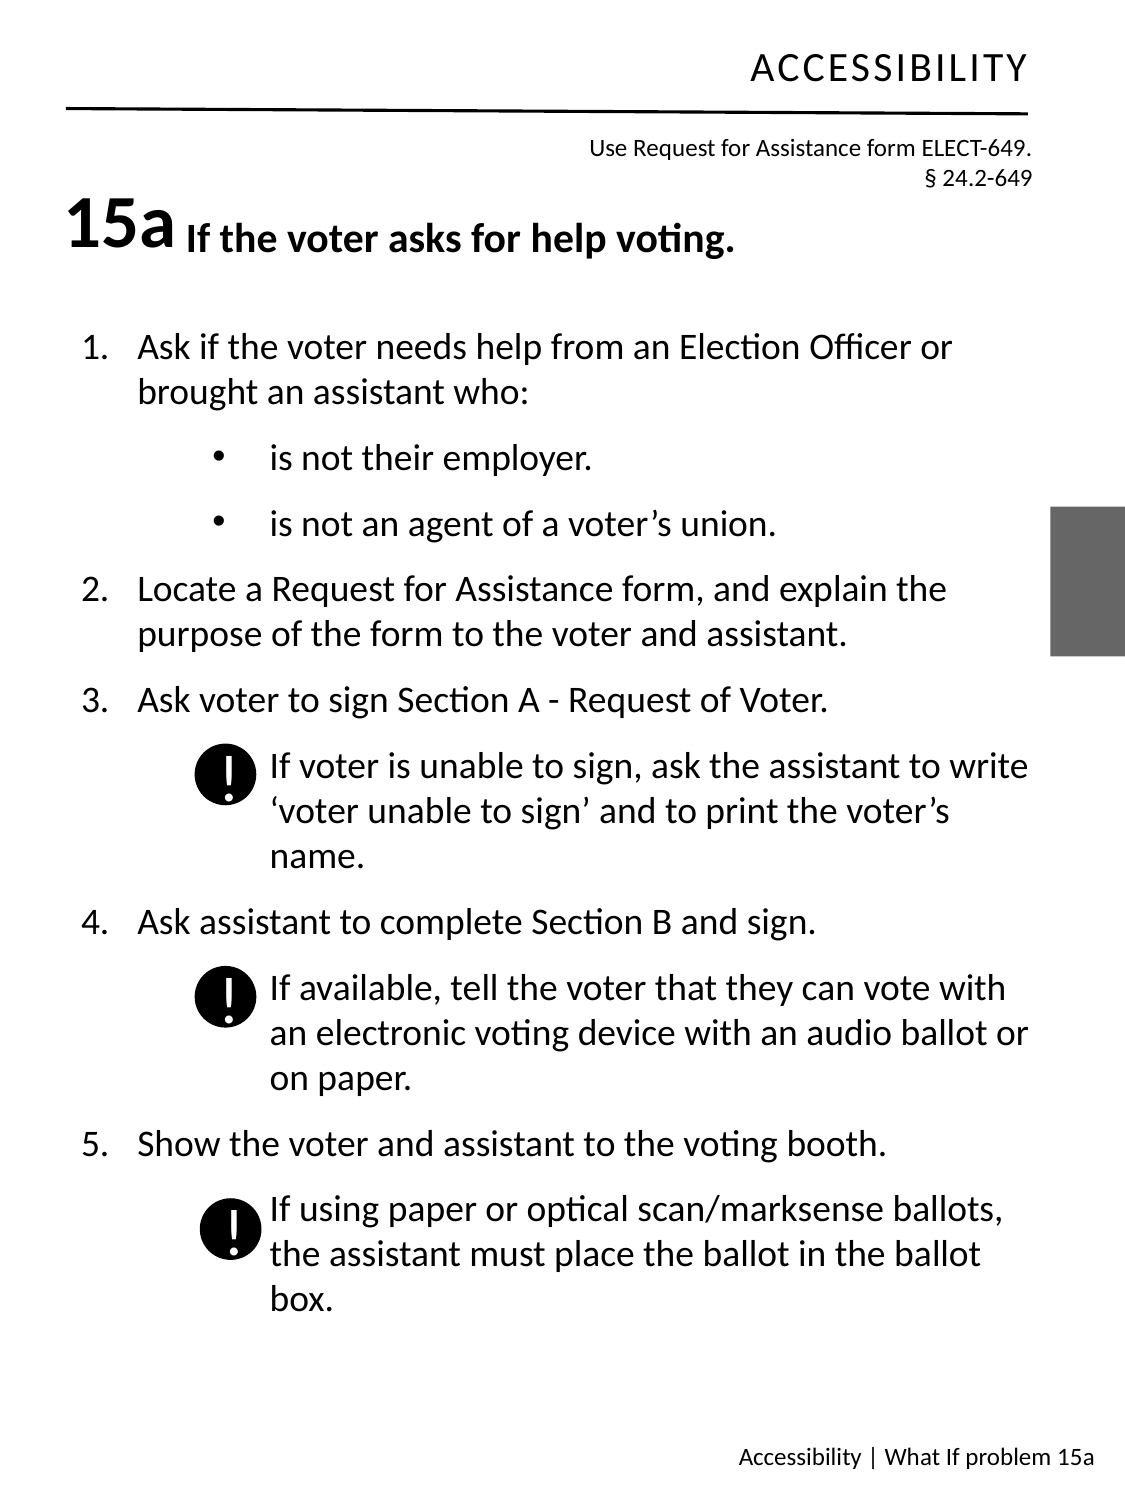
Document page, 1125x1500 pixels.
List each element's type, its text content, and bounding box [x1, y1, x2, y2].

text_box ! [198, 1197, 263, 1261]
list If the voter asks for help voting. [170, 208, 1051, 459]
text_box ! [193, 742, 258, 807]
text_box ! [193, 964, 258, 1029]
list Ask if the voter needs help from an Election Officer or brought an assistant who: is not their employer. is not an agent of a voter’s union. Locate a Request for Assistance form, and explain the purpose of the form to the voter and assistant. Ask voter to sign Section A - Request of Voter. If voter is unable to sign, ask the assistant to write ‘voter unable to sign’ and to print the voter’s name. Ask assistant to complete Section B and sign. If available, tell the voter that they can vote with an electronic voting device with an audio ballot or on paper. Show the voter and assistant to the voting booth. If using paper or optical scan/marksense ballots, the assistant must place the ballot in the ballot box. [65, 340, 1051, 1260]
list 15a [48, 175, 200, 340]
text_box Accessibility | What If problem 15a [724, 1433, 1125, 1478]
text_box Use Request for Assistance form ELECT-649. § 24.2-649 [574, 123, 1048, 199]
